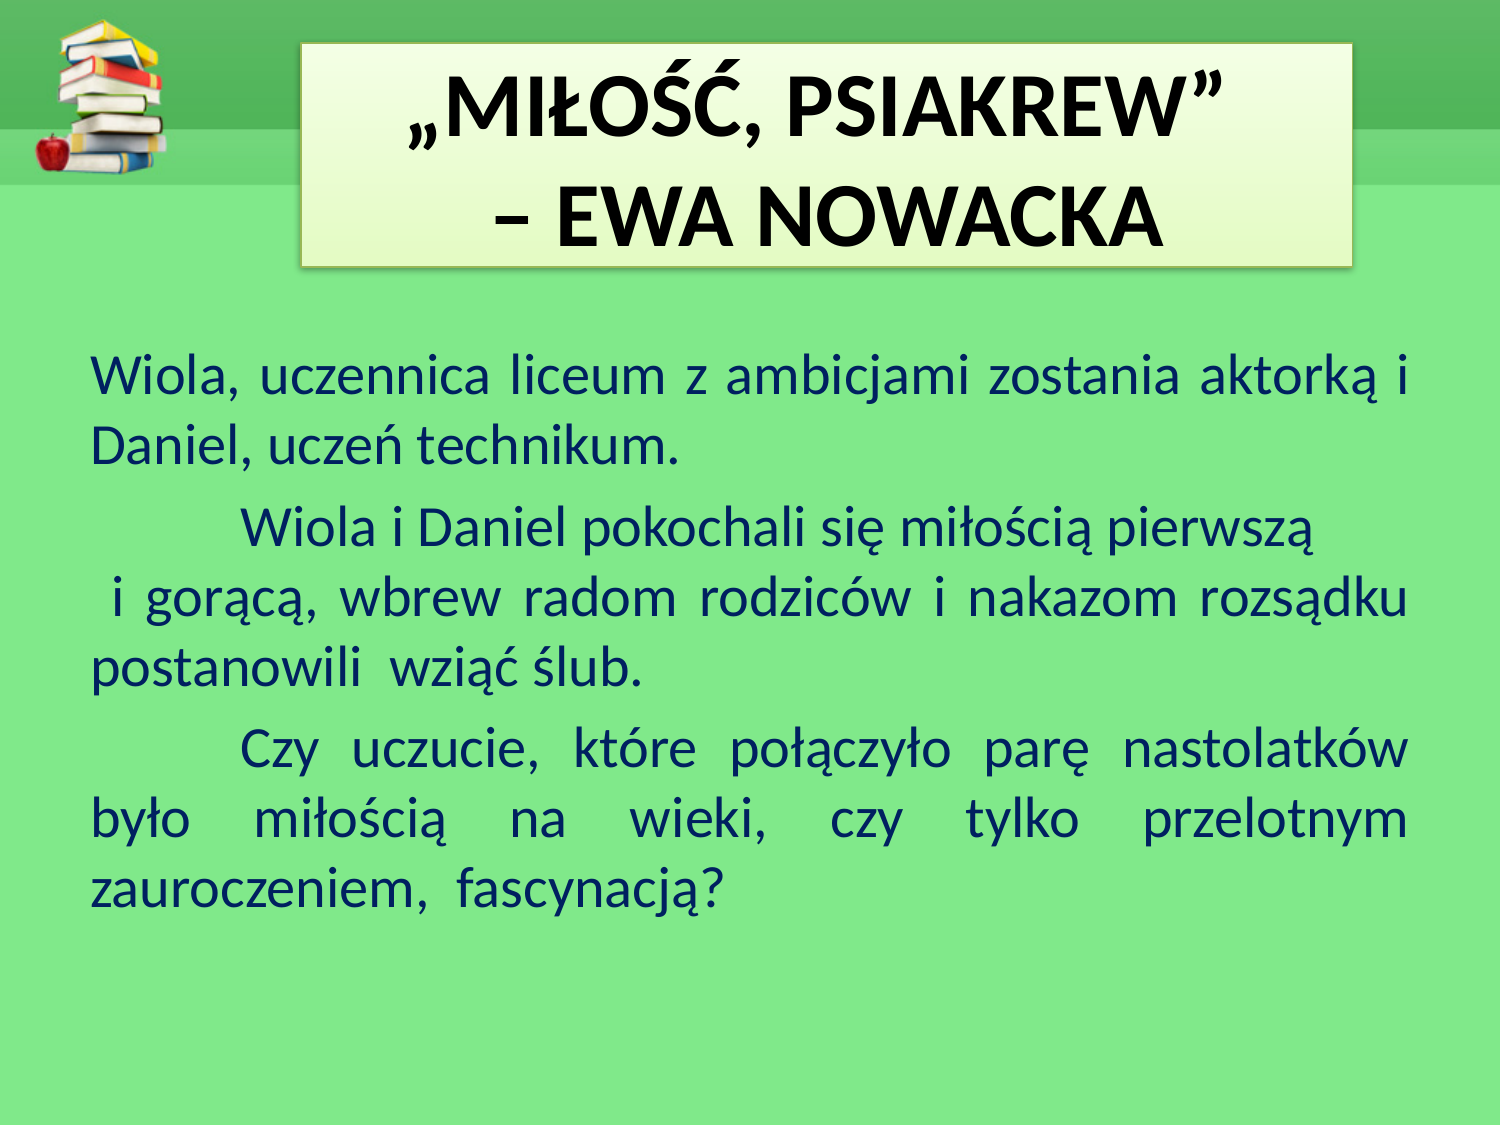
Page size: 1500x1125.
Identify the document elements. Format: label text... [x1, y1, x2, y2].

title „MIŁOŚĆ, PSIAKREW” – EWA NOWACKA [300, 42, 1353, 267]
picture [0, 0, 1500, 1125]
list Wiola, uczennica liceum z ambicjami zostania aktorką i Daniel, uczeń technikum. Wiola i Daniel pokochali się miłością pierwszą i gorącą, wbrew radom rodziców i nakazom rozsądku postanowili wziąć ślub. Czy uczucie, które połączyło parę nastolatków było miłością na wieki, czy tylko przelotnym zauroczeniem, fascynacją? [75, 267, 1425, 1005]
